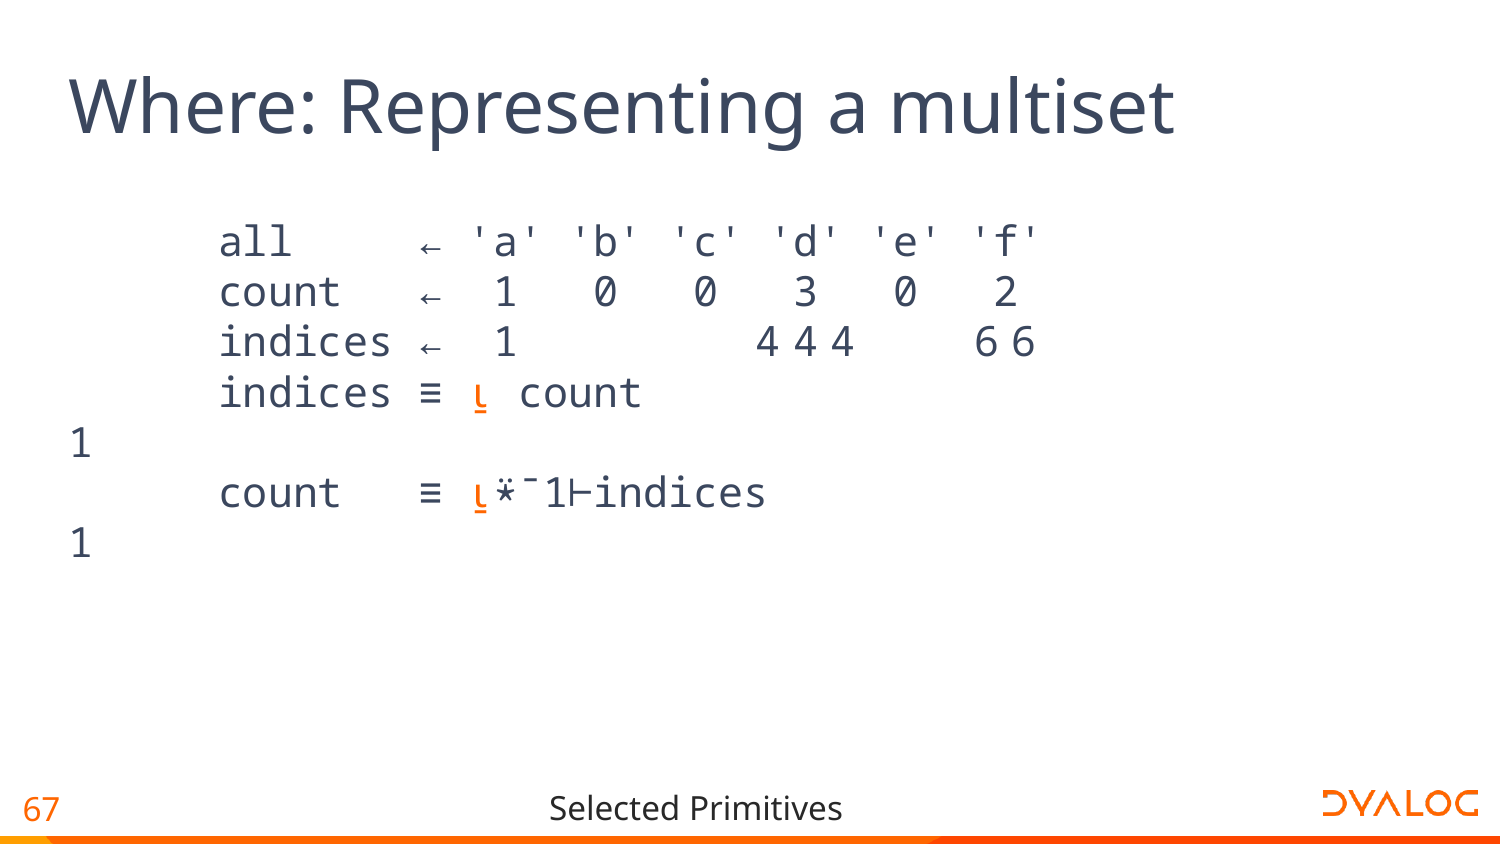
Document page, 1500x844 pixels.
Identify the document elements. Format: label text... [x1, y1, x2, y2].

picture [1323, 790, 1478, 816]
list all ← 'a' 'b' 'c' 'd' 'e' 'f' count ← 1 0 0 3 0 2 indices ← 1 4 4 4 6 6 indices ≡ ⍸ count 1 count ≡ ⍸⍣¯1⊢indices 1 [53, 207, 1453, 740]
picture [0, 836, 1500, 844]
title Where: Representing a multiset [53, 43, 1453, 157]
